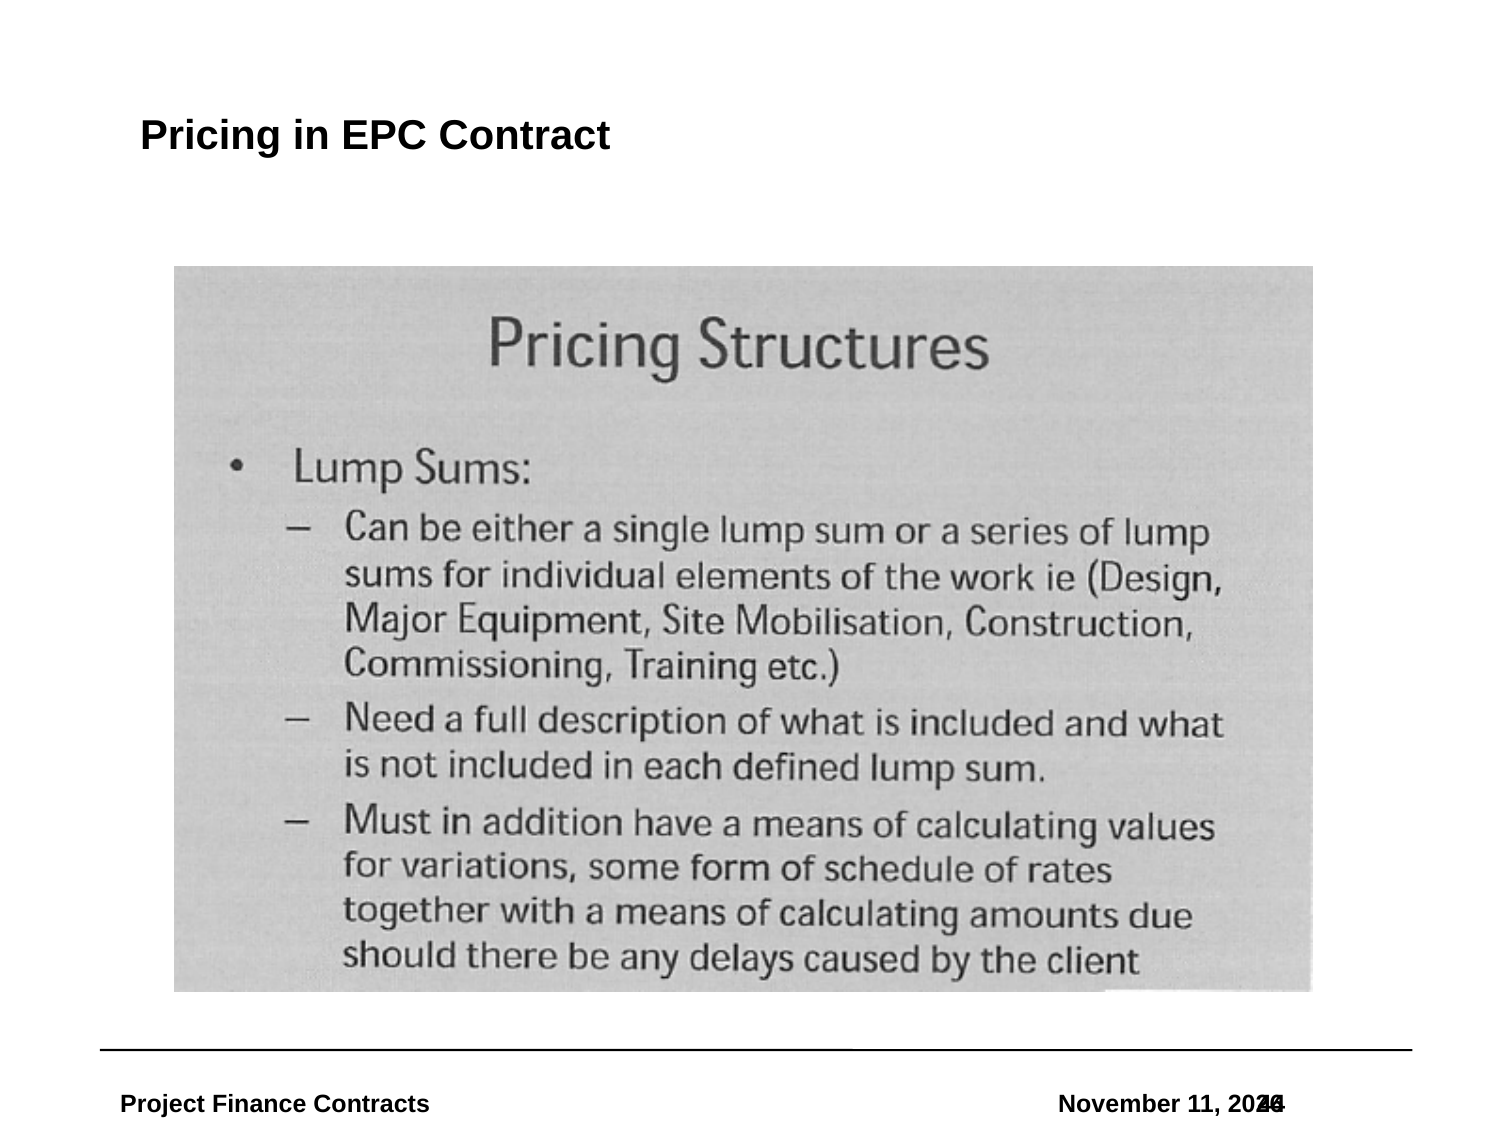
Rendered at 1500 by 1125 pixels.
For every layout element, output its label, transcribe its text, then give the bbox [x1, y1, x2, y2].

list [174, 265, 1313, 993]
title Pricing in EPC Contract [124, 99, 1288, 226]
